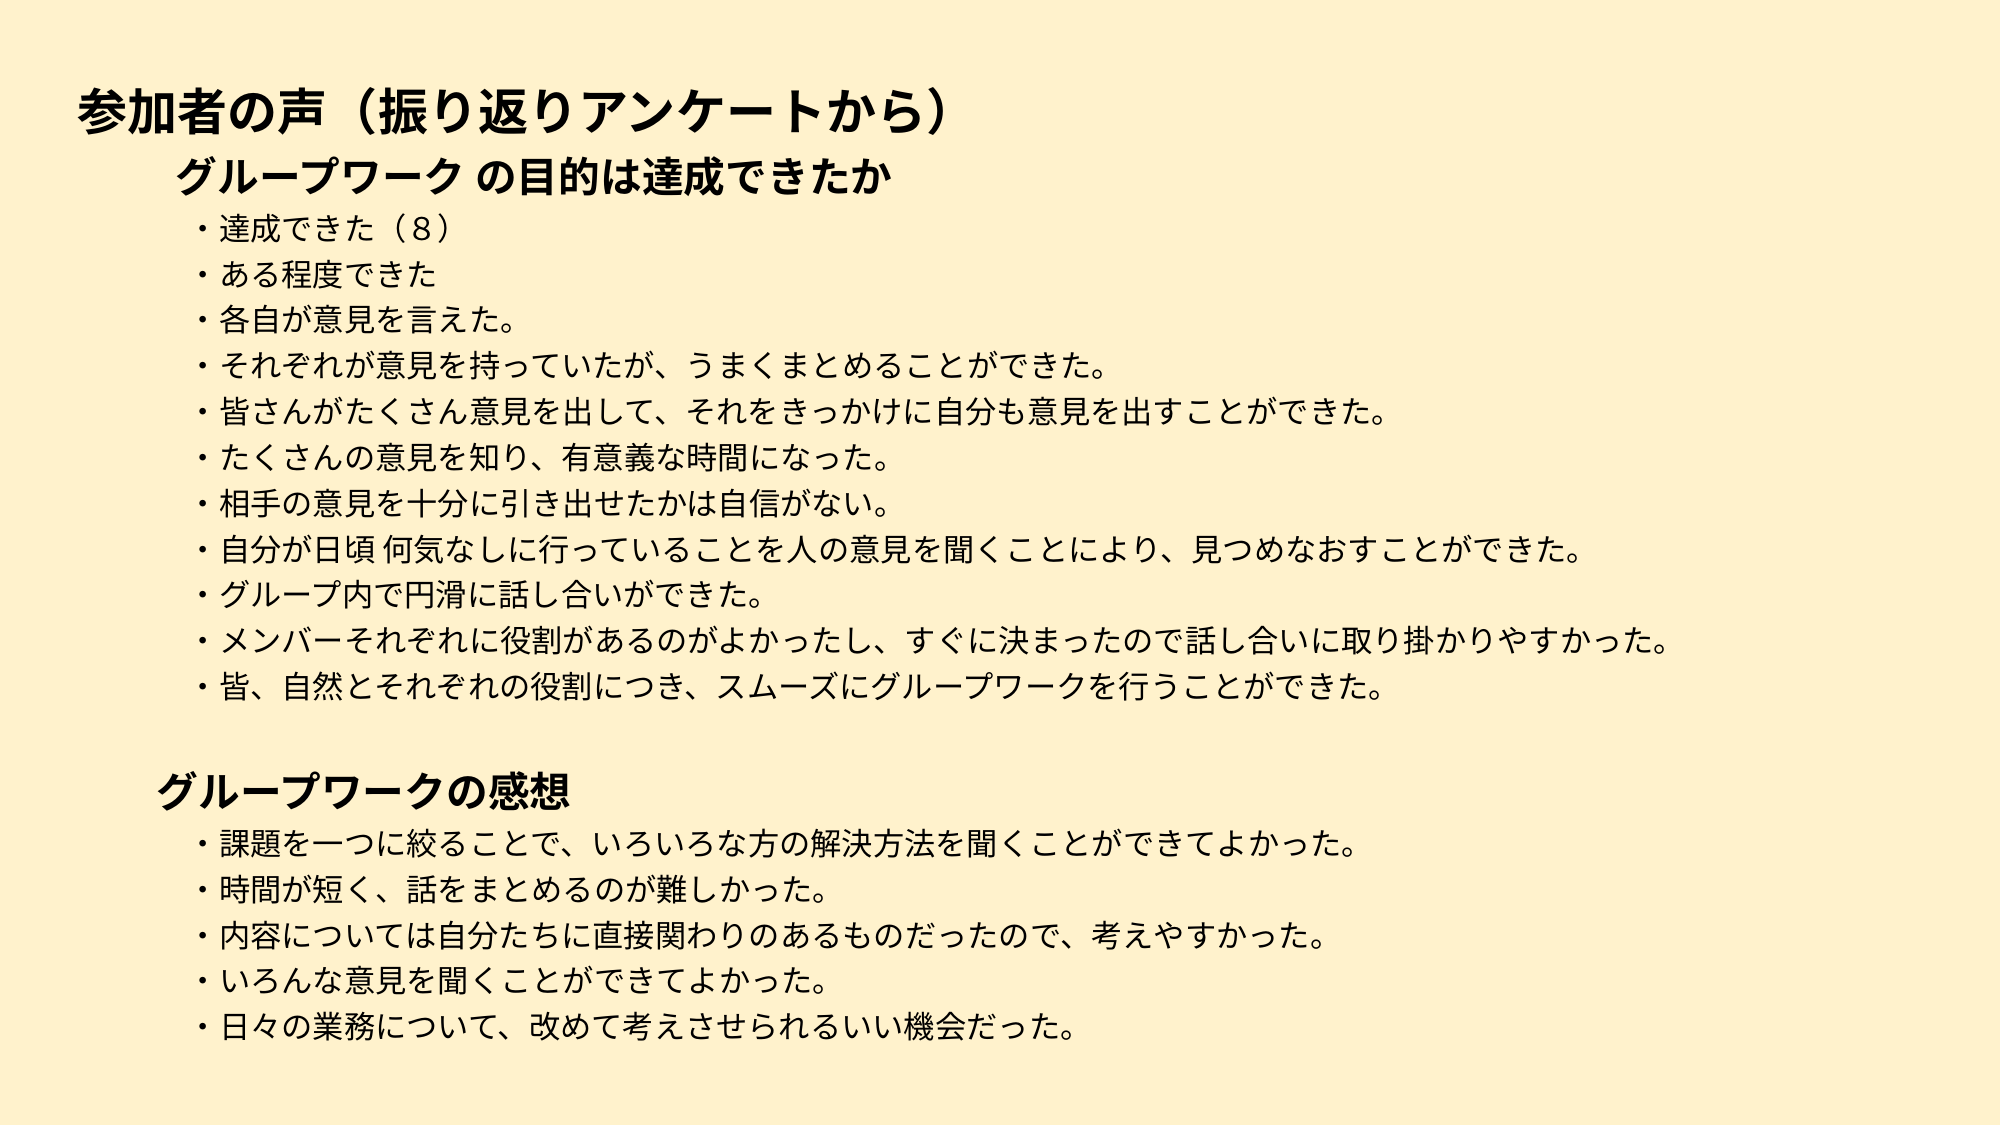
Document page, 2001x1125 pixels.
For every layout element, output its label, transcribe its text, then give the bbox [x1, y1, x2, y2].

text_box グループワークの感想 ・課題を一つに絞ることで、いろいろな方の解決方法を聞くことができてよかった。 ・時間が短く、話をまとめるのが難しかった。 ・内容については自分たちに直接関わりのあるものだったので、考えやすかった。 ・いろんな意見を聞くことができてよかった。 ・日々の業務について、改めて考えさせられるいい機会だった。 [141, 762, 1767, 1103]
text_box 参加者の声（振り返りアンケートから） [63, 72, 1081, 148]
text_box グループワーク の目的は達成できたか ・達成できた（８） ・ある程度できた ・各自が意見を言えた。 ・それぞれが意見を持っていたが、うまくまとめることができた。 ・皆さんがたくさん意見を出して、それをきっかけに自分も意見を出すことができた。 ・たくさんの意見を知り、有意義な時間になった。 ・相手の意見を十分に引き出せたかは自信がない。 ・自分が日頃 何気なしに行っていることを人の意見を聞くことにより、見つめなおすことができた。 ・グループ内で円滑に話し合いができた。 ・メンバーそれぞれに役割があるのがよかったし、すぐに決まったので話し合いに取り掛かりやすかった。 ・皆、自然とそれぞれの役割につき、スムーズにグループワークを行うことができた。 [141, 147, 1916, 713]
